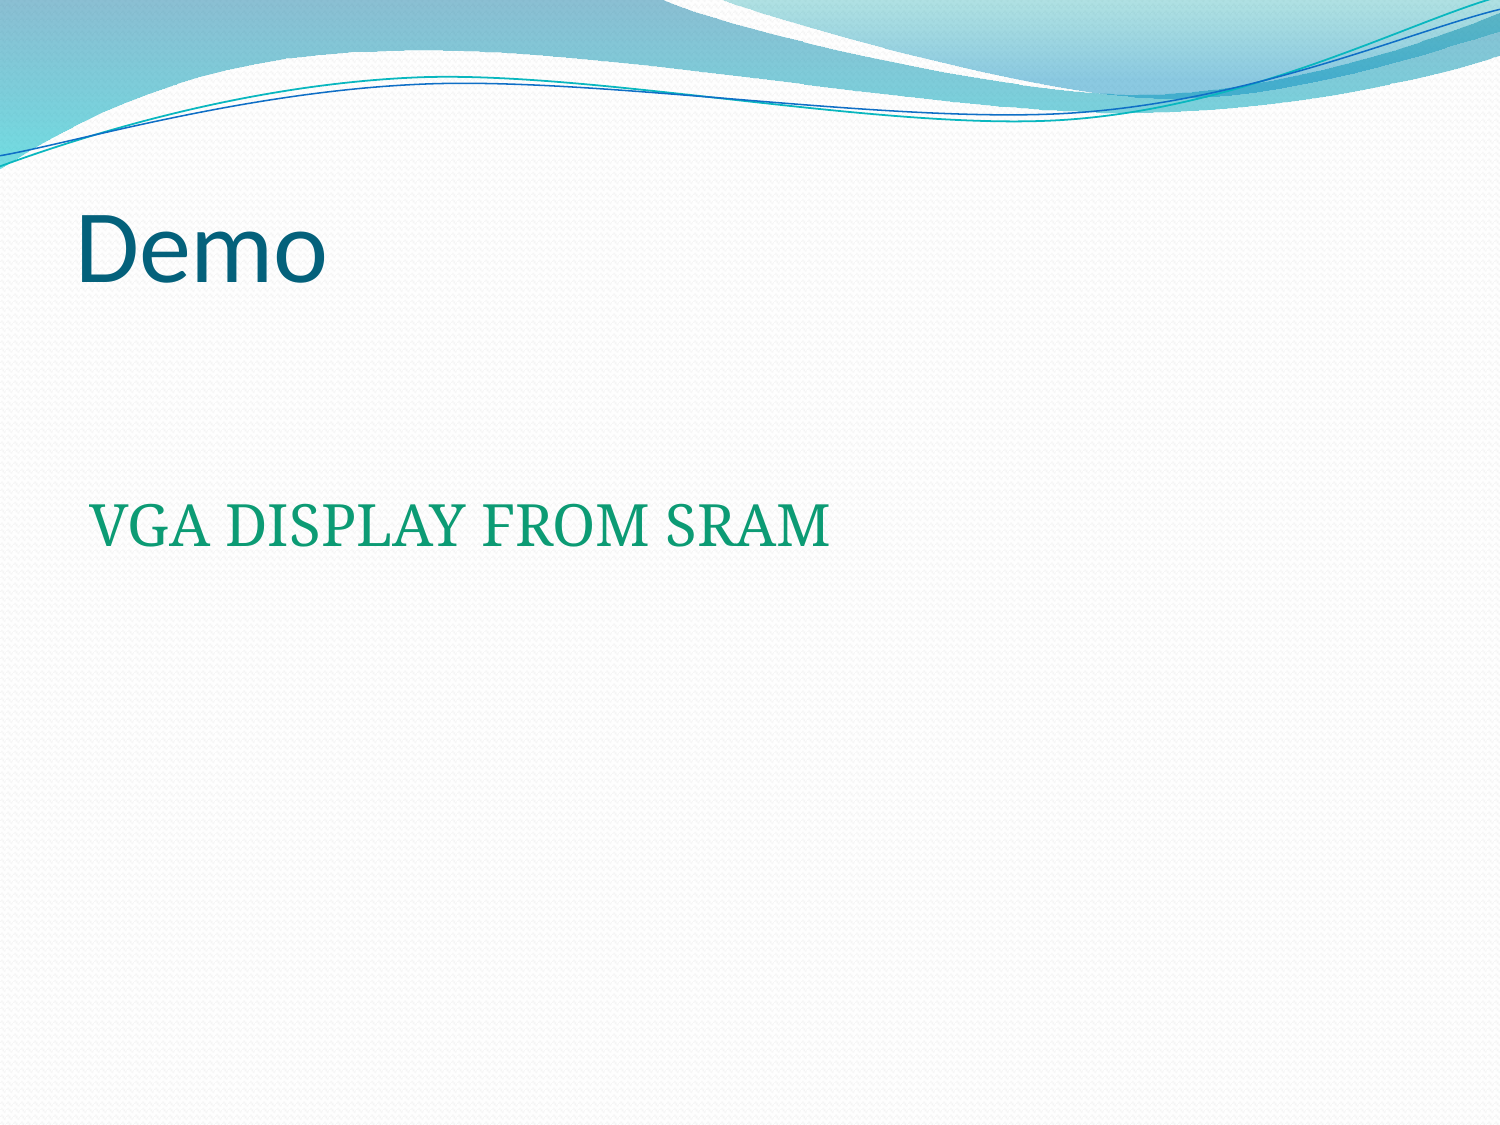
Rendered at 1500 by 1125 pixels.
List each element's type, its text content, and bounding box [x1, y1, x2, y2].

list VGA DISPLAY FROM SRAM [75, 317, 1425, 1038]
title Demo [75, 115, 1425, 303]
